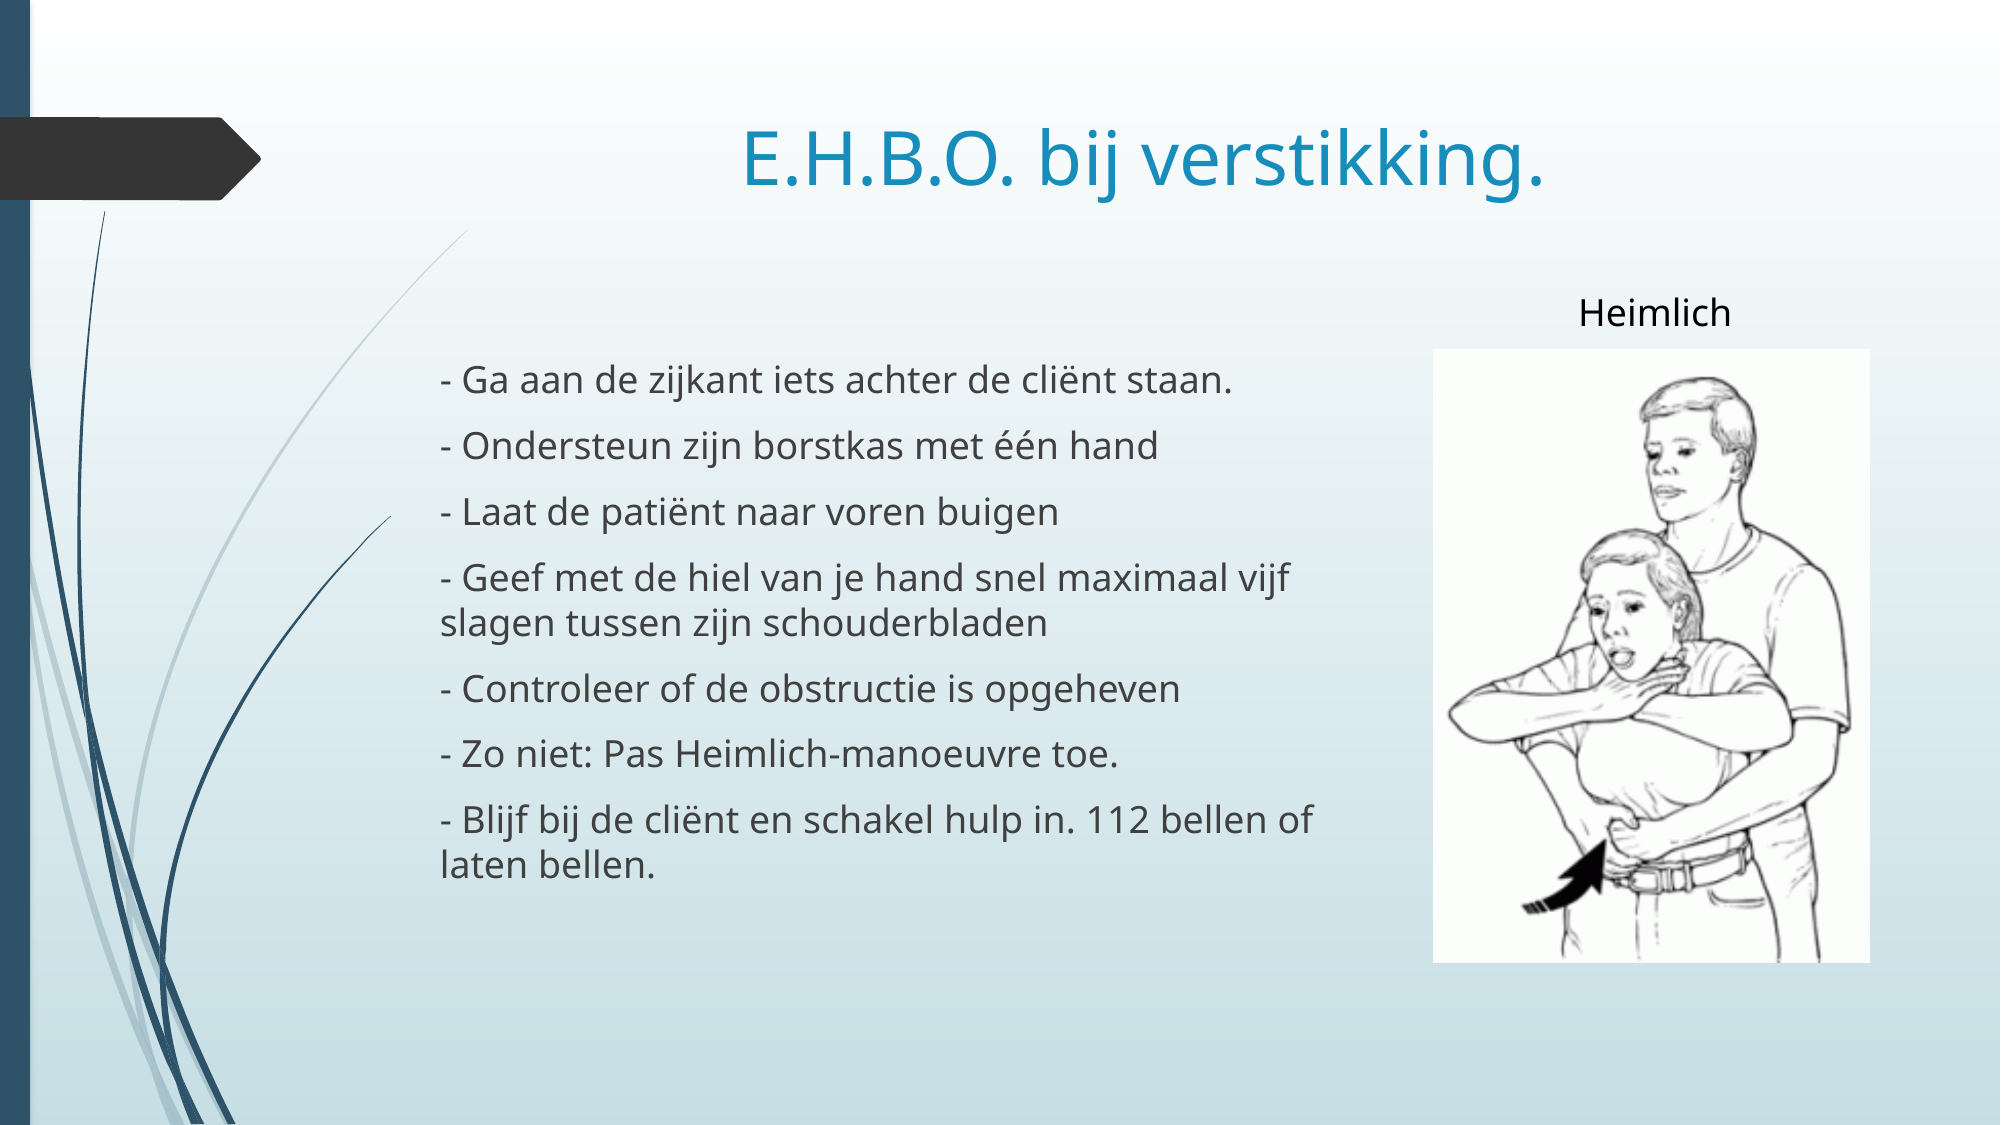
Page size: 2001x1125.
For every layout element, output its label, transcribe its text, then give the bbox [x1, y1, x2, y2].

text_box Heimlich [1498, 281, 1813, 341]
picture [1433, 349, 1870, 963]
list - Ga aan de zijkant iets achter de cliënt staan. - Ondersteun zijn borstkas met één hand - Laat de patiënt naar voren buigen - Geef met de hiel van je hand snel maximaal vijf slagen tussen zijn schouderbladen - Controleer of de obstructie is opgeheven - Zo niet: Pas Heimlich-manoeuvre toe. - Blijf bij de cliënt en schakel hulp in. 112 bellen of laten bellen. [424, 348, 1382, 970]
title E.H.B.O. bij verstikking. [425, 102, 1888, 313]
